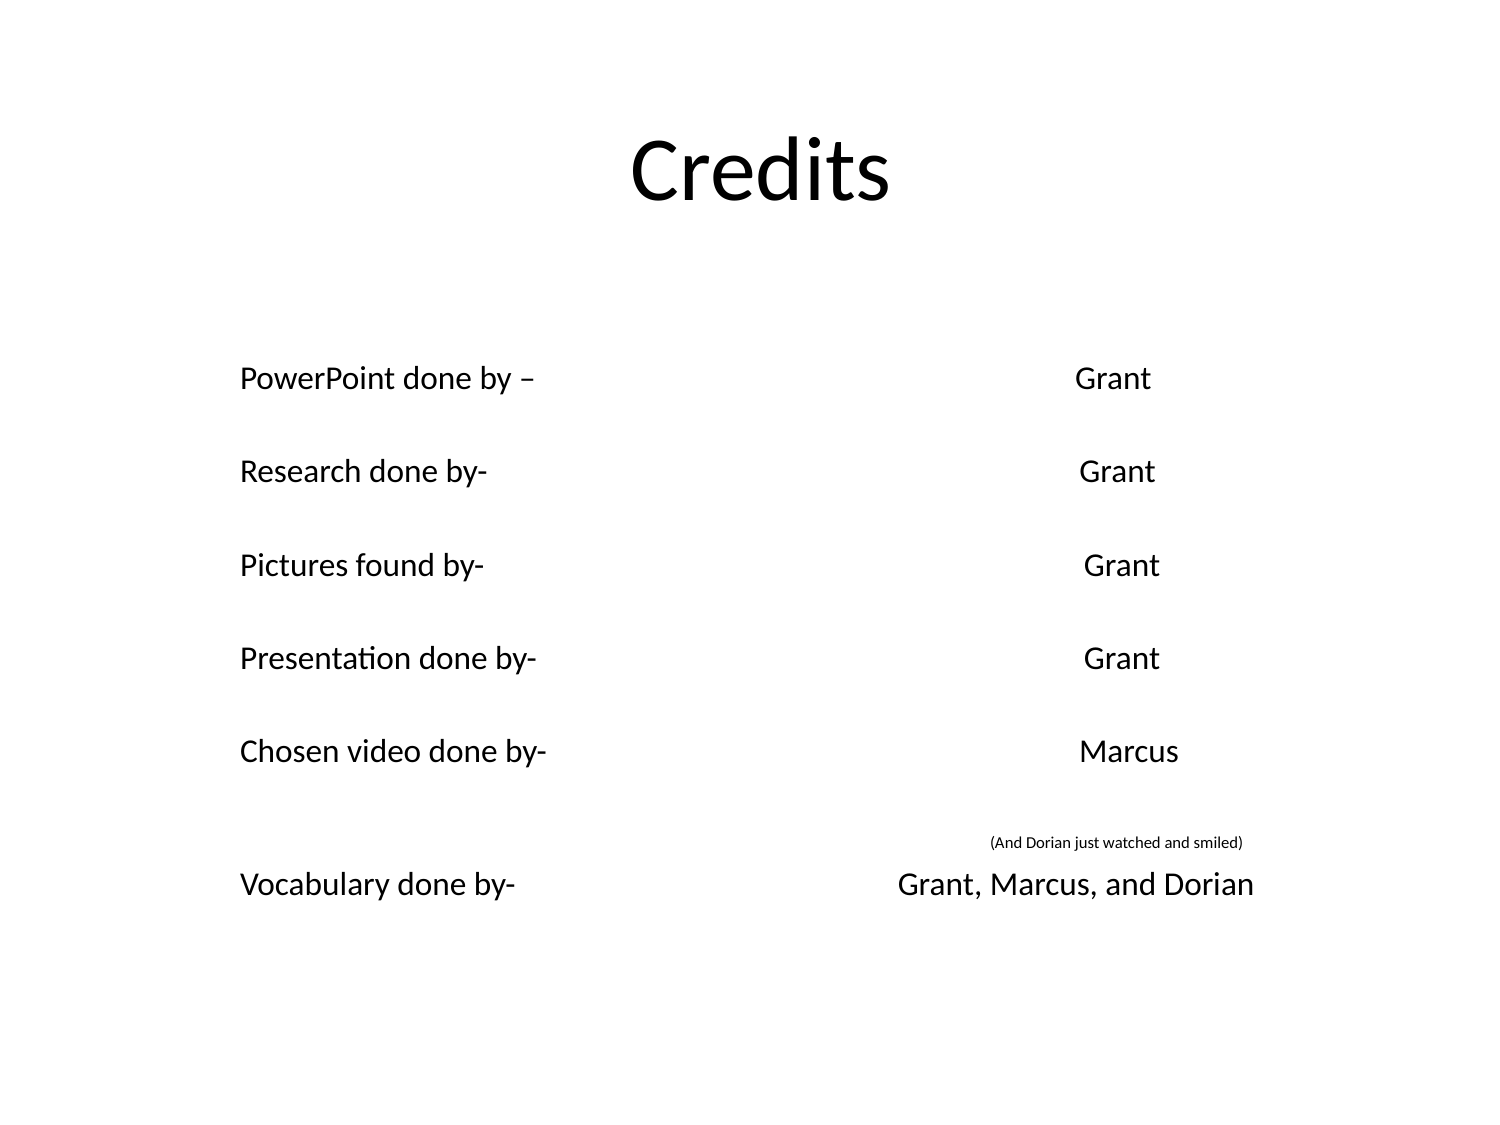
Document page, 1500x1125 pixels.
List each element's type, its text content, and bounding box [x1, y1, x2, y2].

subtitle PowerPoint done by – Grant Research done by- Grant Pictures found by- Grant Presentation done by- Grant Chosen video done by- Marcus (And Dorian just watched and smiled) Vocabulary done by- Grant, Marcus, and Dorian [225, 302, 1275, 925]
title Credits [123, 42, 1399, 284]
